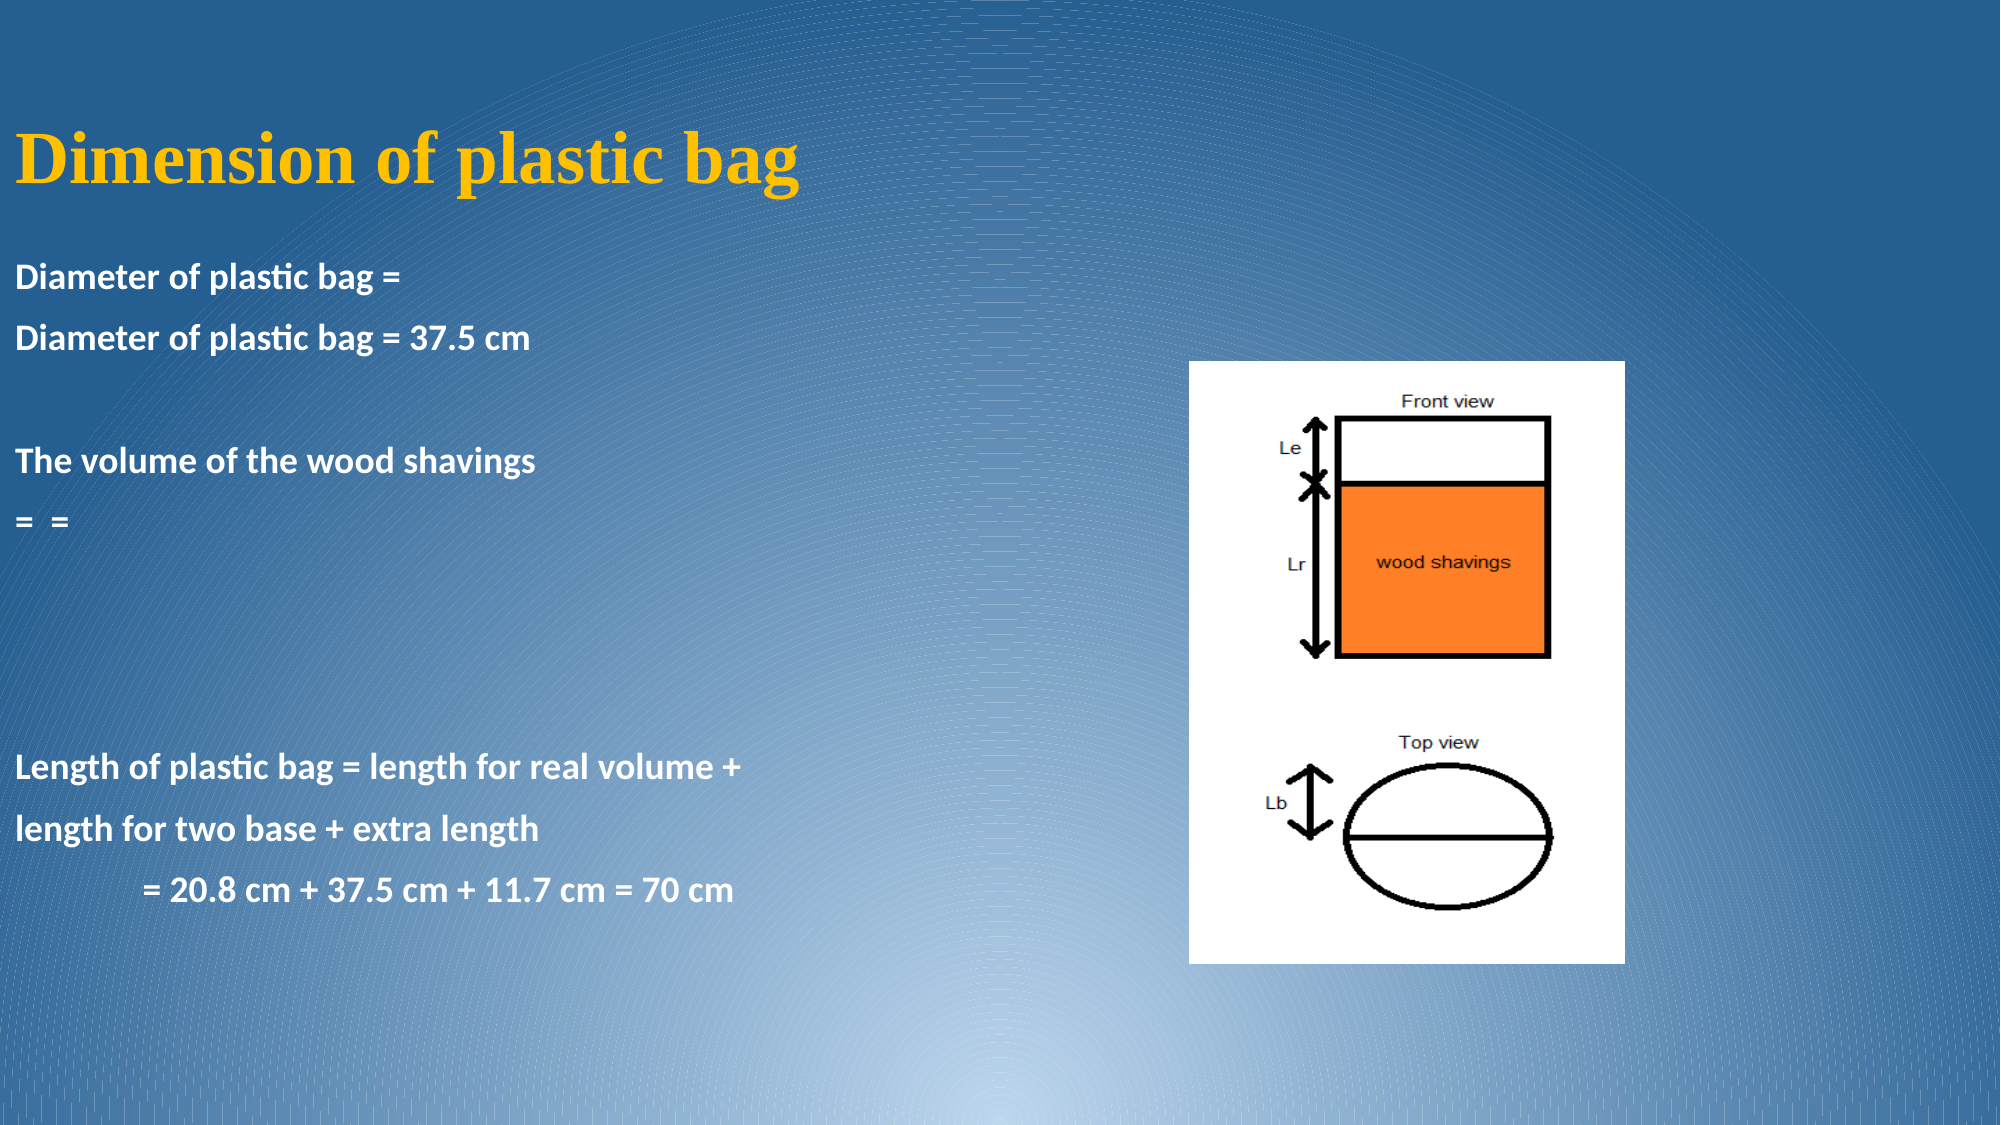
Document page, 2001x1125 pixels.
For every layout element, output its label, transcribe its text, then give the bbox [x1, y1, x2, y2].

picture [1188, 361, 1625, 964]
title Dimension of plastic bag [0, 50, 1725, 269]
